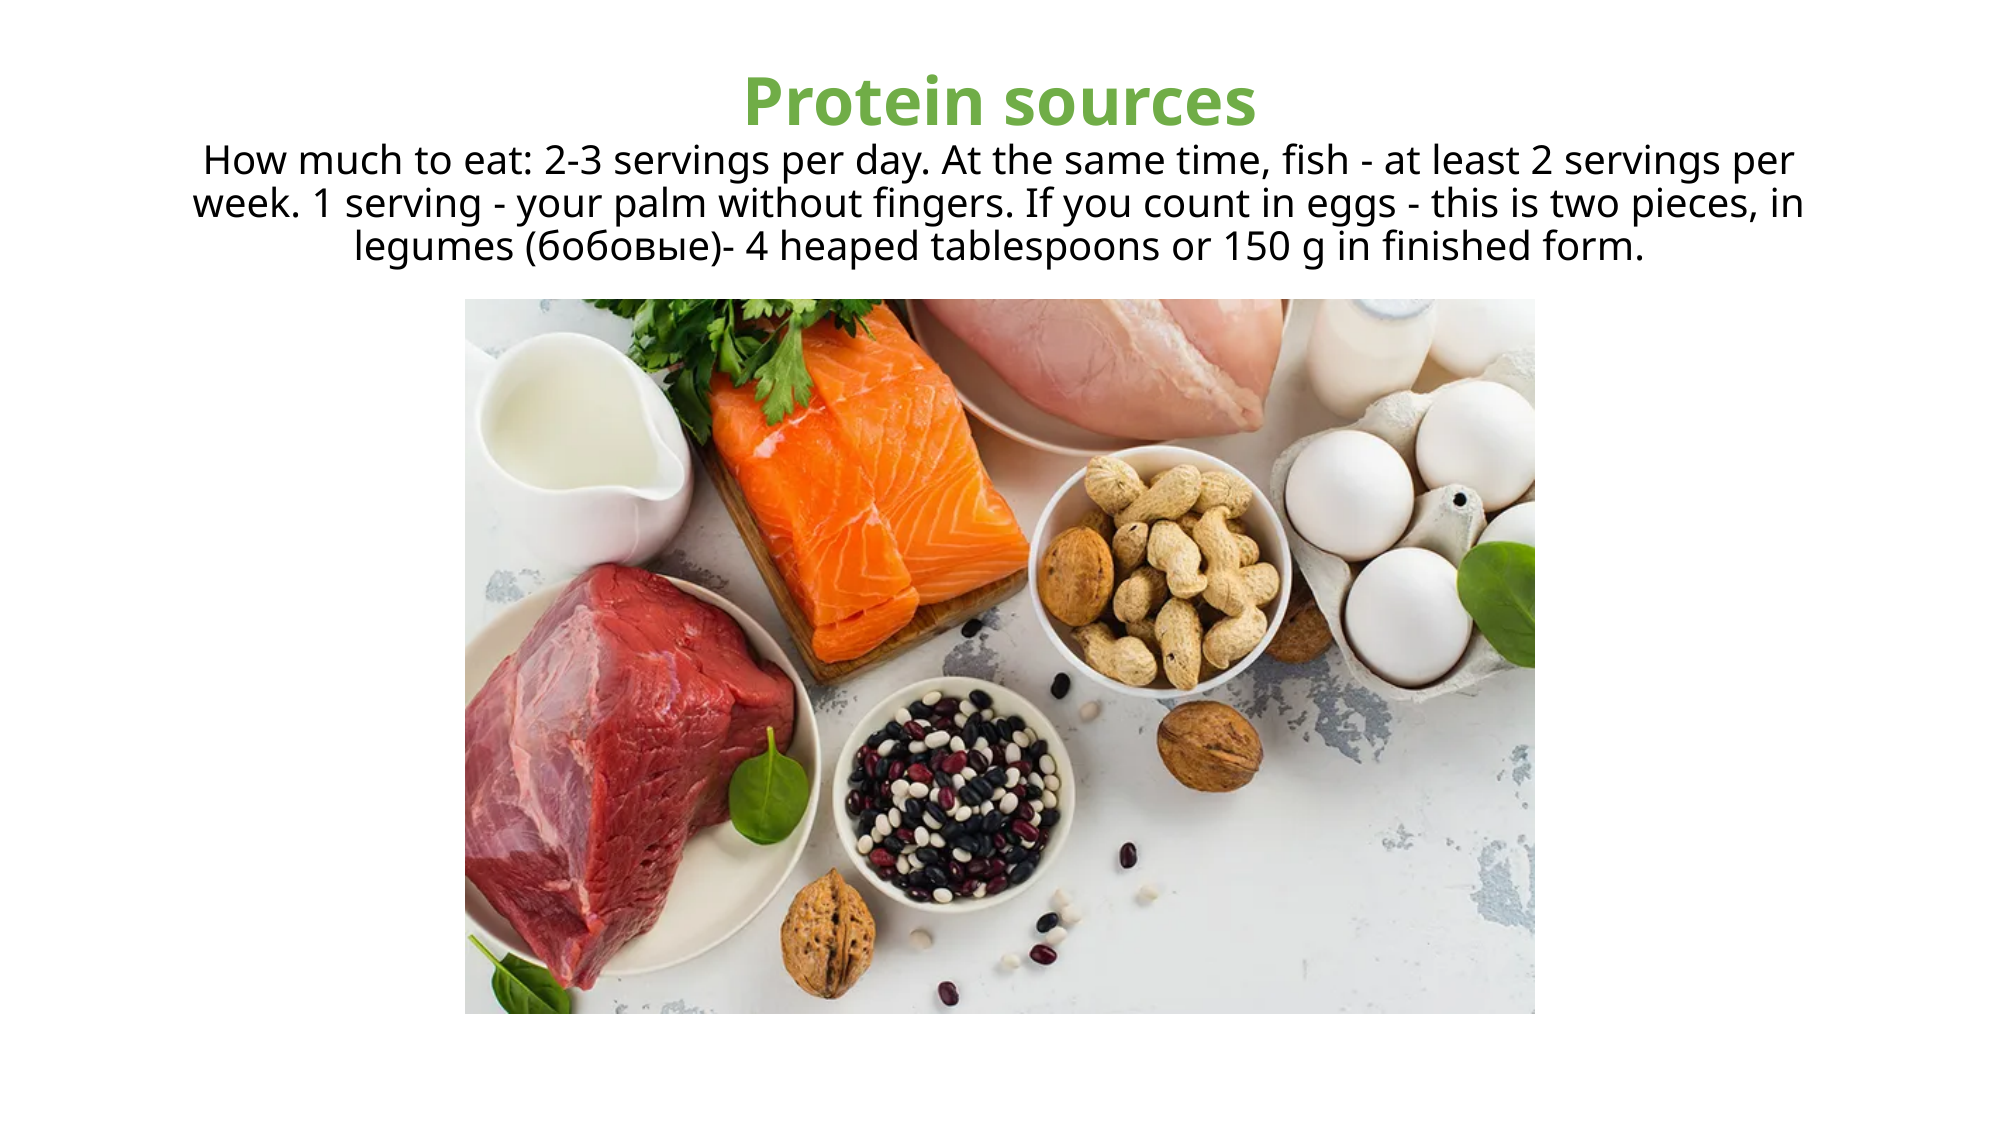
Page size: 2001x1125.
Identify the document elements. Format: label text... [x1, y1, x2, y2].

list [464, 299, 1535, 1014]
title Protein sources How much to eat: 2-3 servings per day. At the same time, fish - at least 2 servings per week. 1 serving - your palm without fingers. If you count in eggs - this is two pieces, in legumes (бобовые)- 4 heaped tablespoons or 150 g in finished form. [137, 59, 1863, 278]
